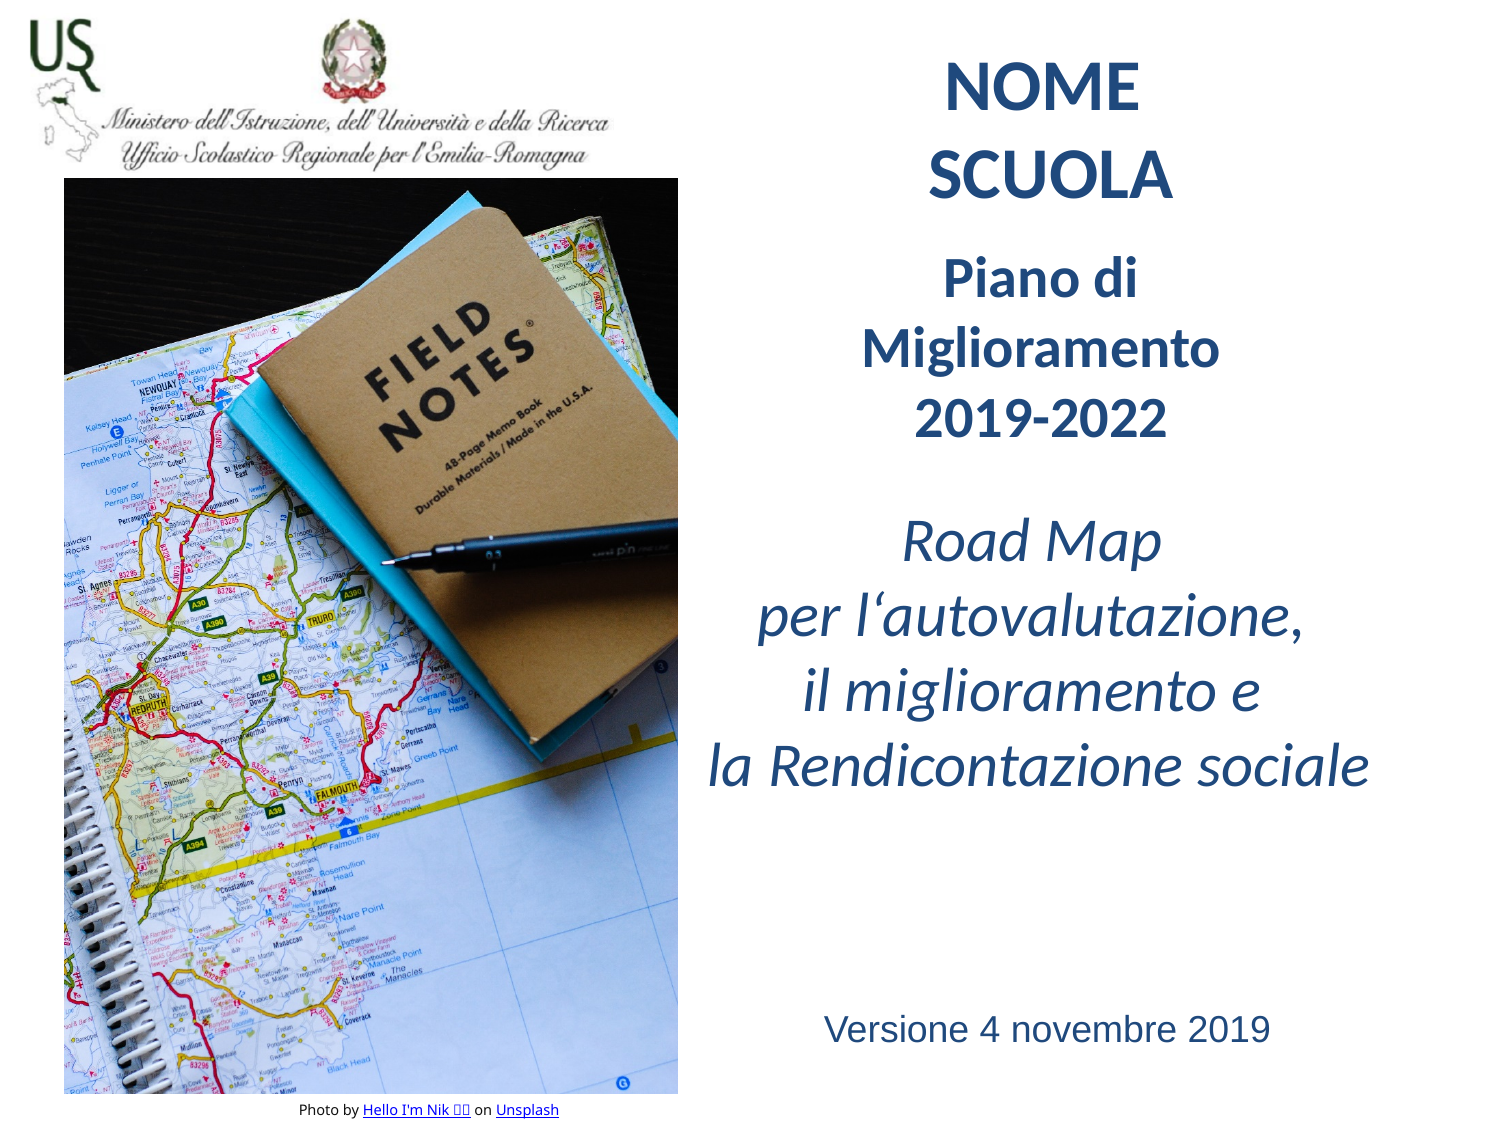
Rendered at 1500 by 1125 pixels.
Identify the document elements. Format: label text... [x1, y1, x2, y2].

text_box Versione 4 novembre 2019 [809, 997, 1317, 1058]
subtitle Road Map per l‘autovalutazione, il miglioramento e la Rendicontazione sociale [683, 491, 1424, 823]
picture [64, 177, 678, 1094]
title NOME SCUOLA [714, 42, 1388, 208]
picture [24, 13, 615, 173]
text_box Photo by Hello I'm Nik 🇬🇧 on Unsplash [283, 1102, 575, 1125]
text_box Piano di Miglioramento 2019-2022 [785, 231, 1298, 457]
